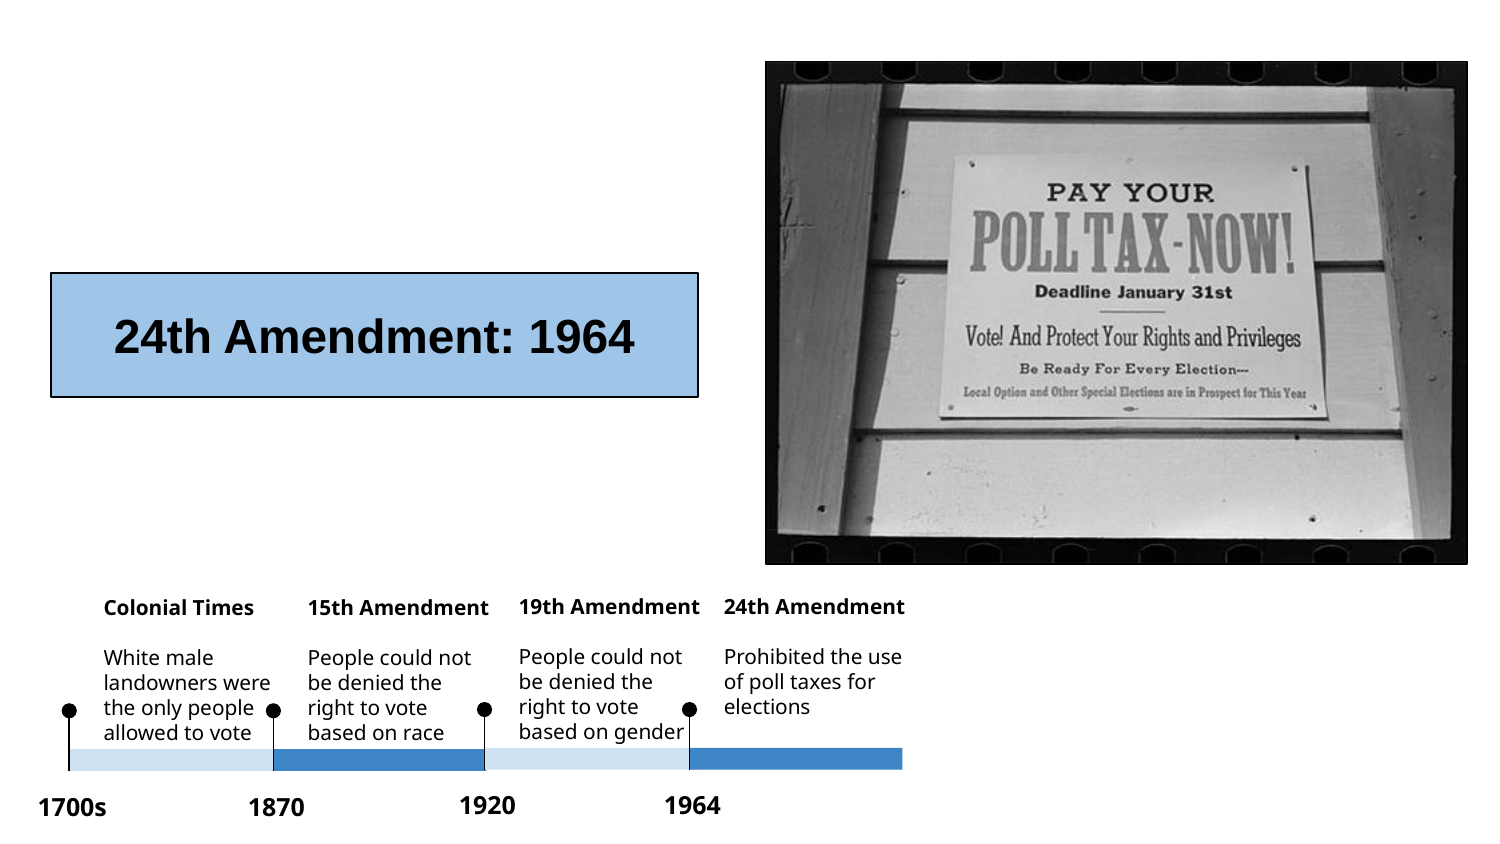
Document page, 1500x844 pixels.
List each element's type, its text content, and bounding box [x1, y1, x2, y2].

picture [766, 61, 1467, 564]
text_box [430, 578, 634, 832]
title 24th Amendment: 1964 [51, 272, 699, 397]
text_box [635, 578, 922, 832]
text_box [219, 579, 428, 833]
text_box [15, 579, 218, 833]
